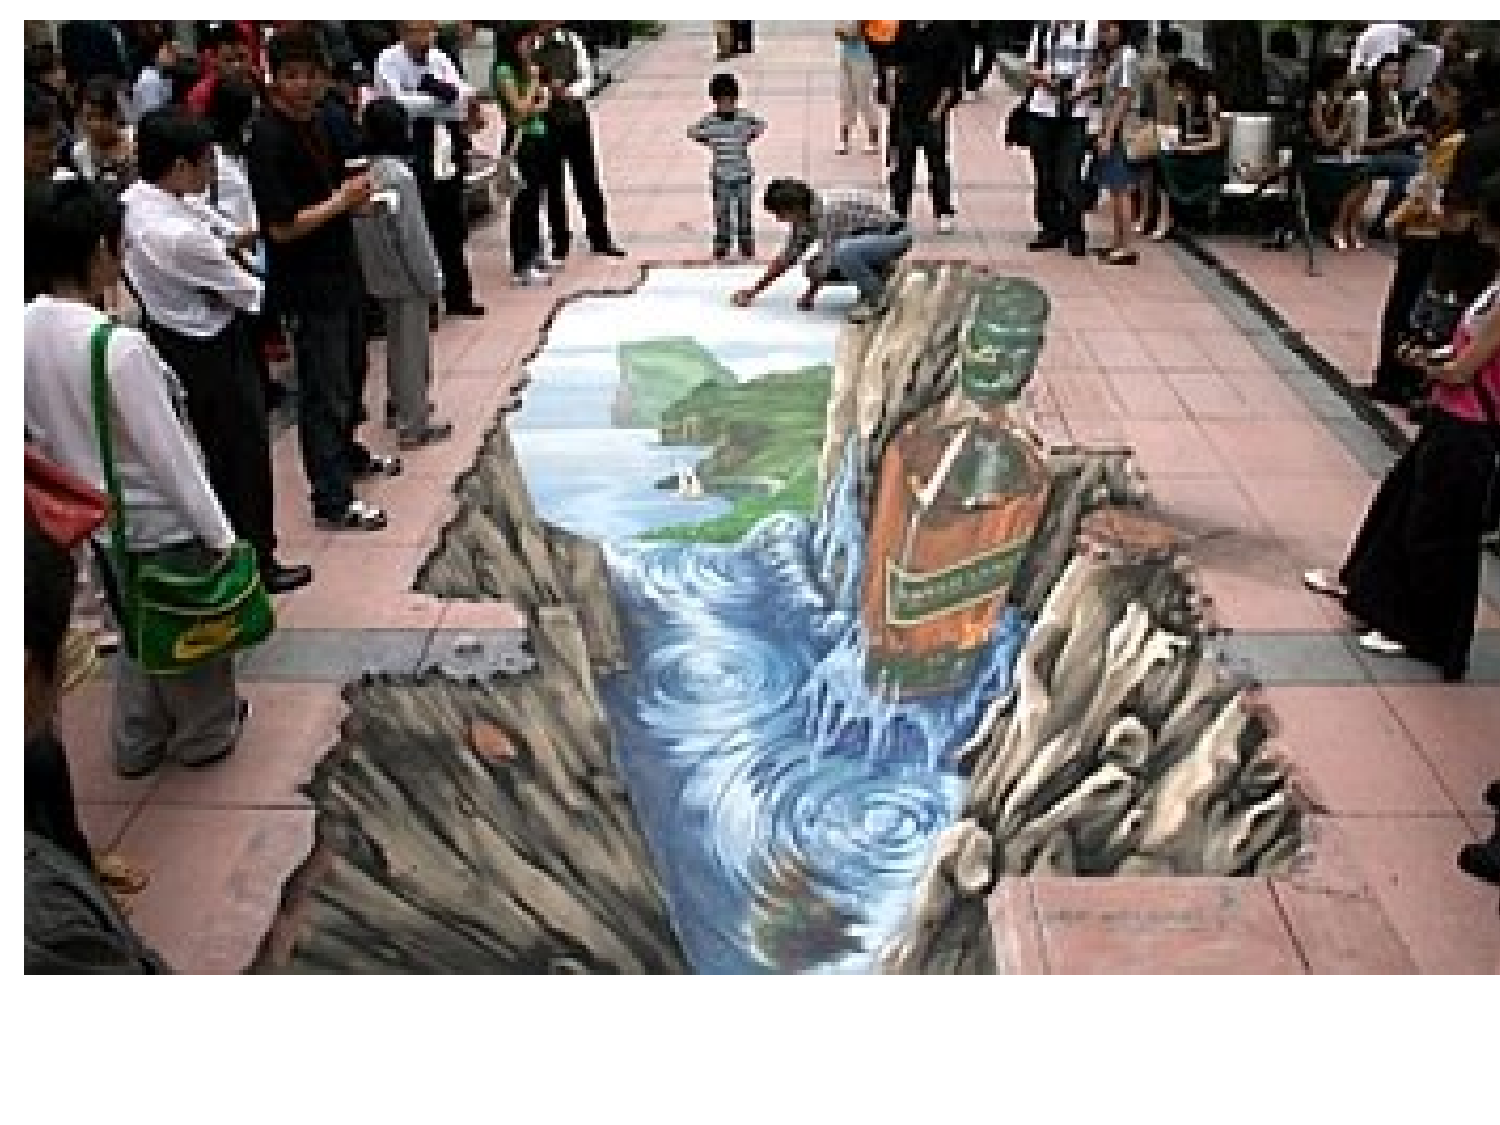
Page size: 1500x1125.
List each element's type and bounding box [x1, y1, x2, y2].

picture [24, 20, 1500, 976]
